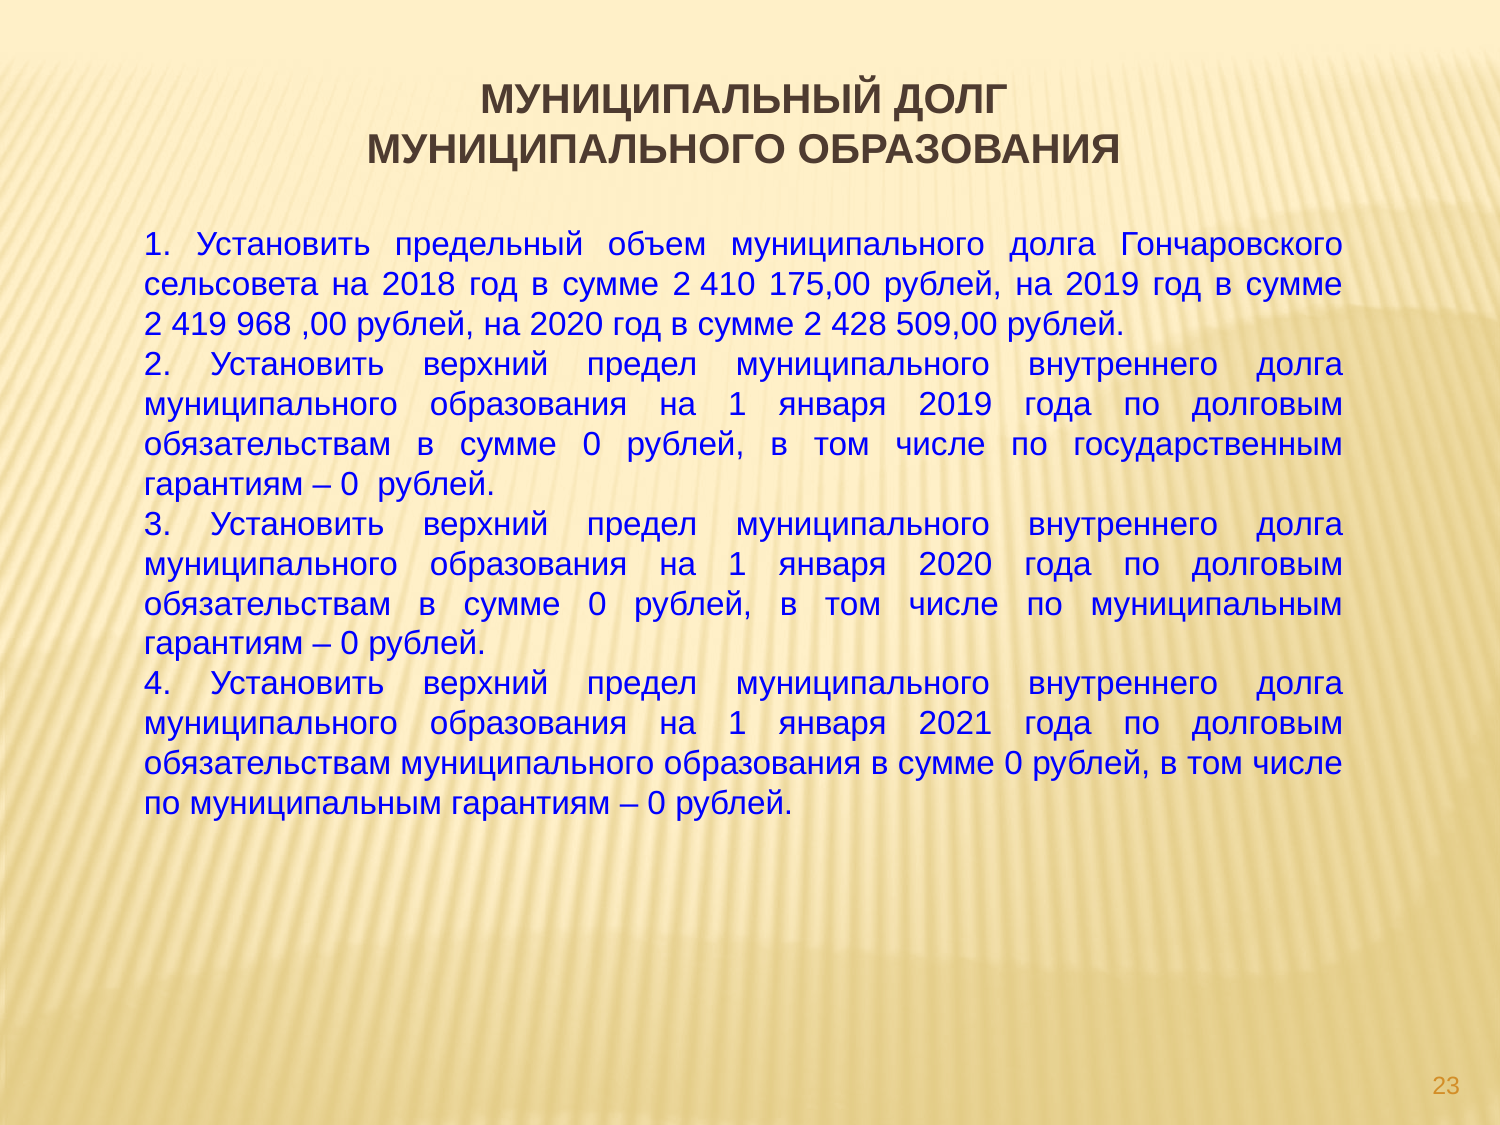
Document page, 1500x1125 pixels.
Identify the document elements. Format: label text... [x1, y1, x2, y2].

slide_number 23 [1360, 1062, 1475, 1103]
text_box МУНИЦИПАЛЬНЫЙ ДОЛГ МУНИЦИПАЛЬНОГО ОБРАЗОВАНИЯ 1. Установить предельный объем муниципального долга Гончаровского сельсовета на 2018 год в сумме 2 410 175,00 рублей, на 2019 год в сумме 2 419 968 ,00 рублей, на 2020 год в сумме 2 428 509,00 рублей. 2. Установить верхний предел муниципального внутреннего долга муниципального образования на 1 января 2019 года по долговым обязательствам в сумме 0 рублей, в том числе по государственным гарантиям – 0 рублей. 3. Установить верхний предел муниципального внутреннего долга муниципального образования на 1 января 2020 года по долговым обязательствам в сумме 0 рублей, в том числе по муниципальным гарантиям – 0 рублей. 4. Установить верхний предел муниципального внутреннего долга муниципального образования на 1 января 2021 года по долговым обязательствам муниципального образования в сумме 0 рублей, в том числе по муниципальным гарантиям – 0 рублей. [128, 64, 1360, 1125]
